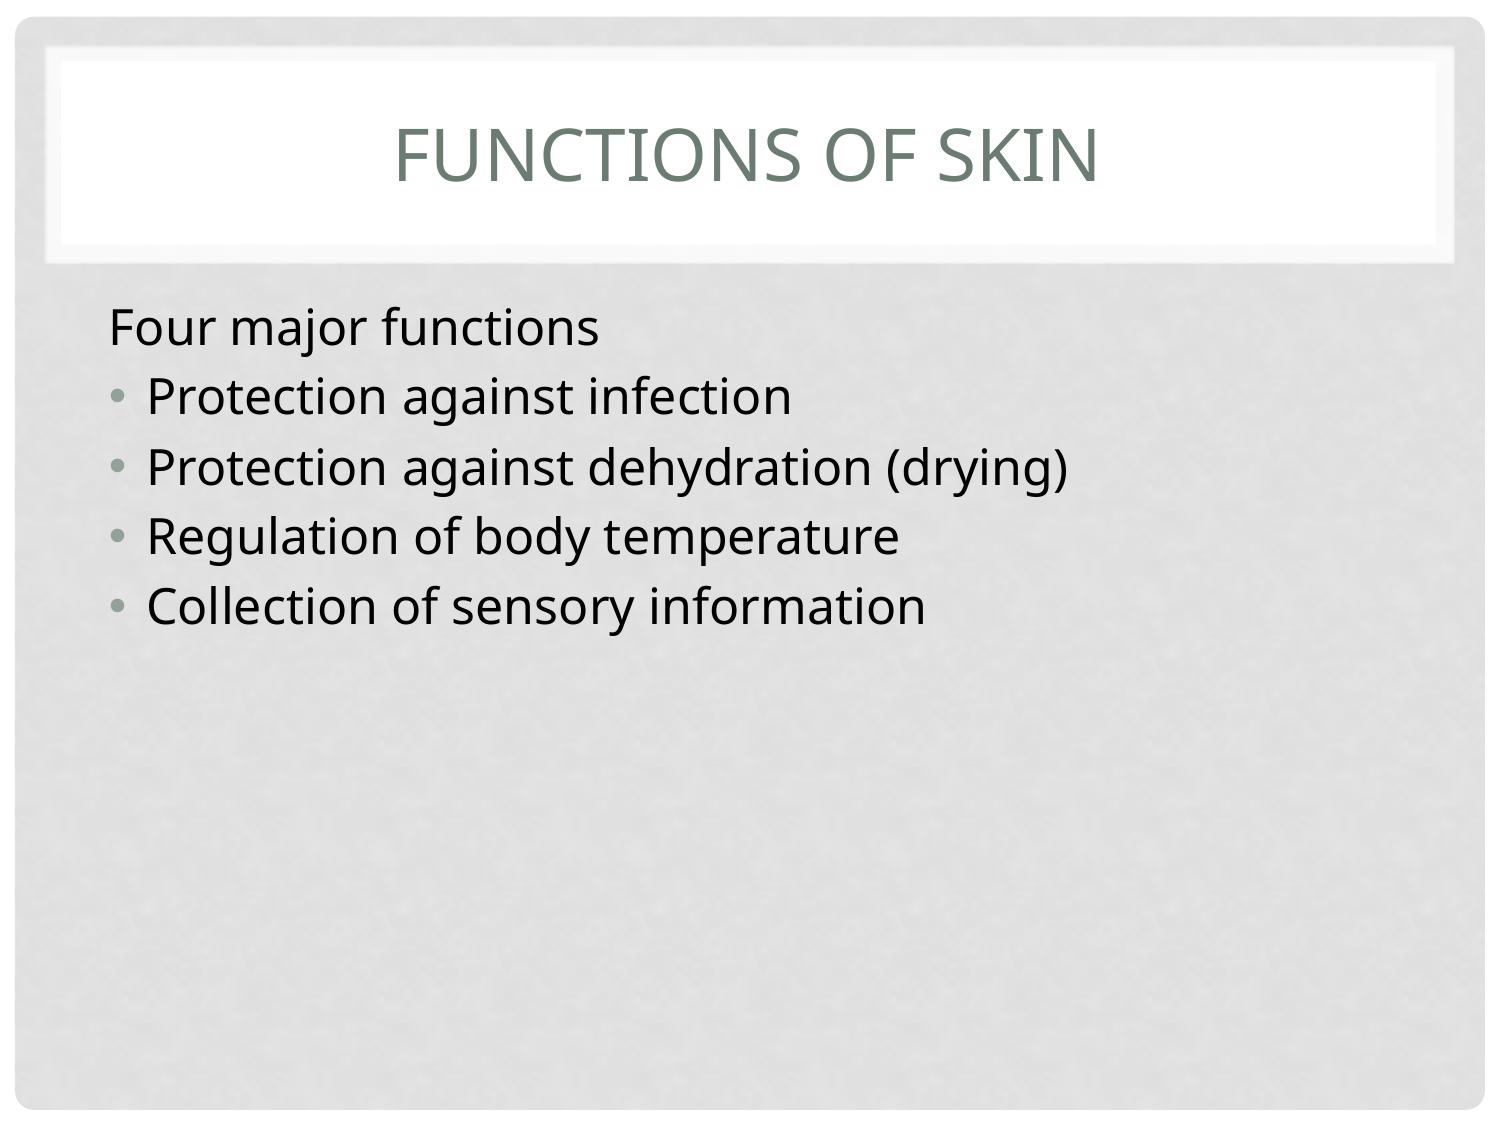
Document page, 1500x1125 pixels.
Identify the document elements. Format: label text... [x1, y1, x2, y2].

title Functions of skin [69, 66, 1425, 238]
list Four major functions Protection against infection Protection against dehydration (drying) Regulation of body temperature Collection of sensory information [75, 287, 1425, 1005]
